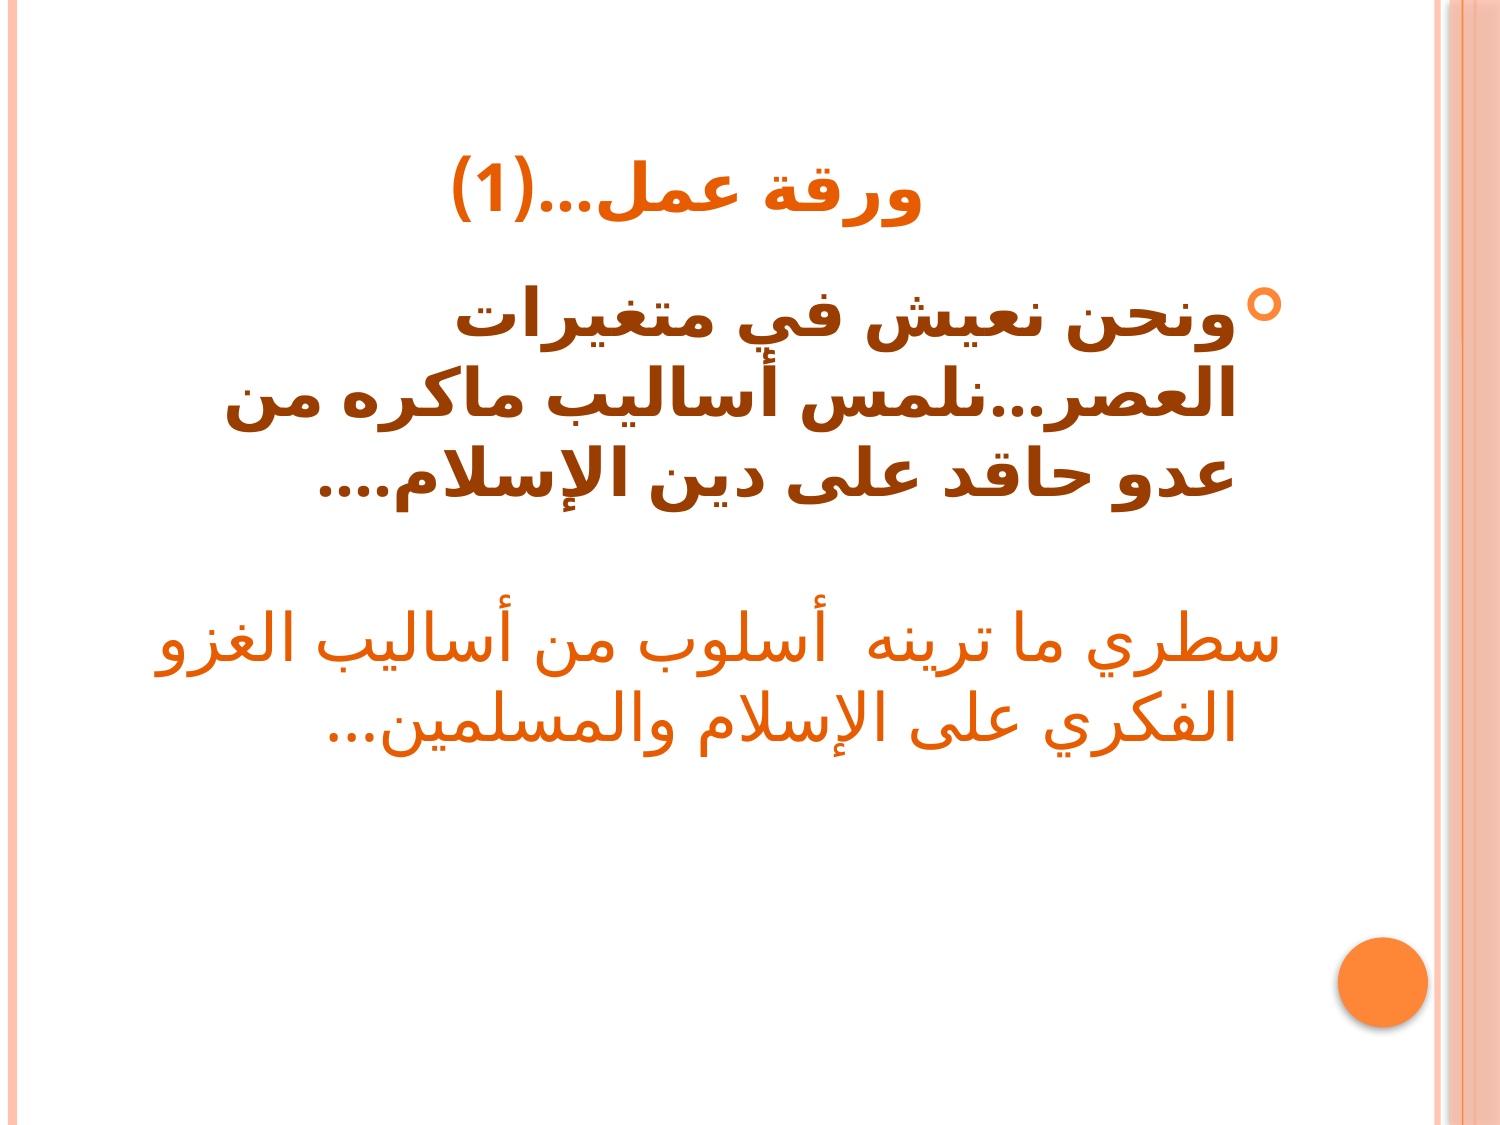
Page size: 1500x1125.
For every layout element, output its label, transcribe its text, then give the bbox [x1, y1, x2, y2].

list ونحن نعيش في متغيرات العصر...نلمس أساليب ماكره من عدو حاقد على دين الإسلام.... سطري ما ترينه أسلوب من أساليب الغزو الفكري على الإسلام والمسلمين... [75, 262, 1300, 1062]
title ورقة عمل...(1) [75, 45, 1300, 233]
